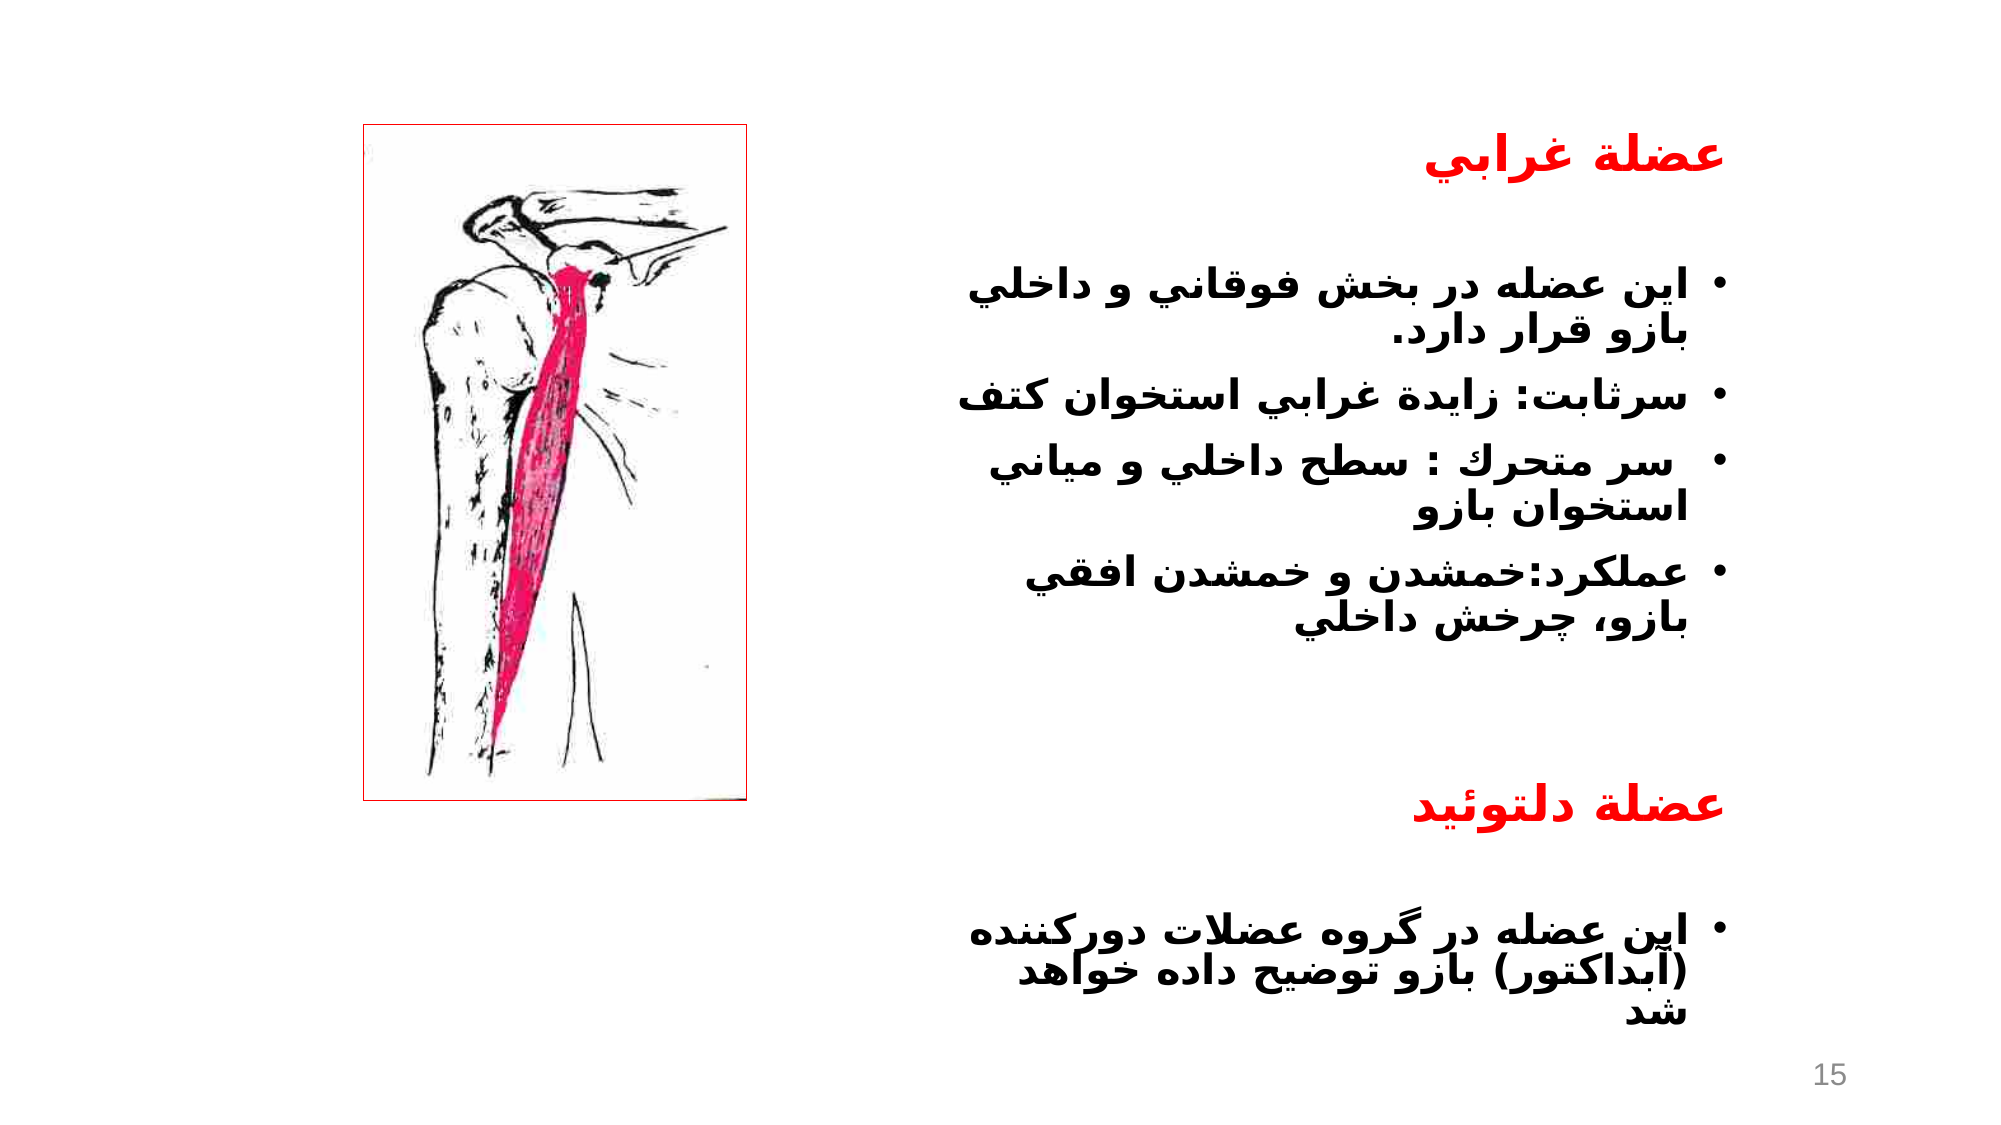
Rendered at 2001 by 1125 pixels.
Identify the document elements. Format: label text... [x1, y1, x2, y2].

slide_number 15 [1412, 1042, 1863, 1103]
list عضلة غرابي اين عضله در بخش فوقاني و داخلي بازو قرار دارد. سرثابت: زايدة غرابي استخوان كتف سر متحرك : سطح داخلي و مياني استخوان بازو عملکرد:خم‎شدن و خم‎شدن افقي بازو، چرخش داخلي عضلة دلتوئيد اين عضله در گروه عضلات دوركننده (آبداكتور) بازو توضيح داده خواهد شد [941, 125, 1743, 982]
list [363, 124, 747, 800]
